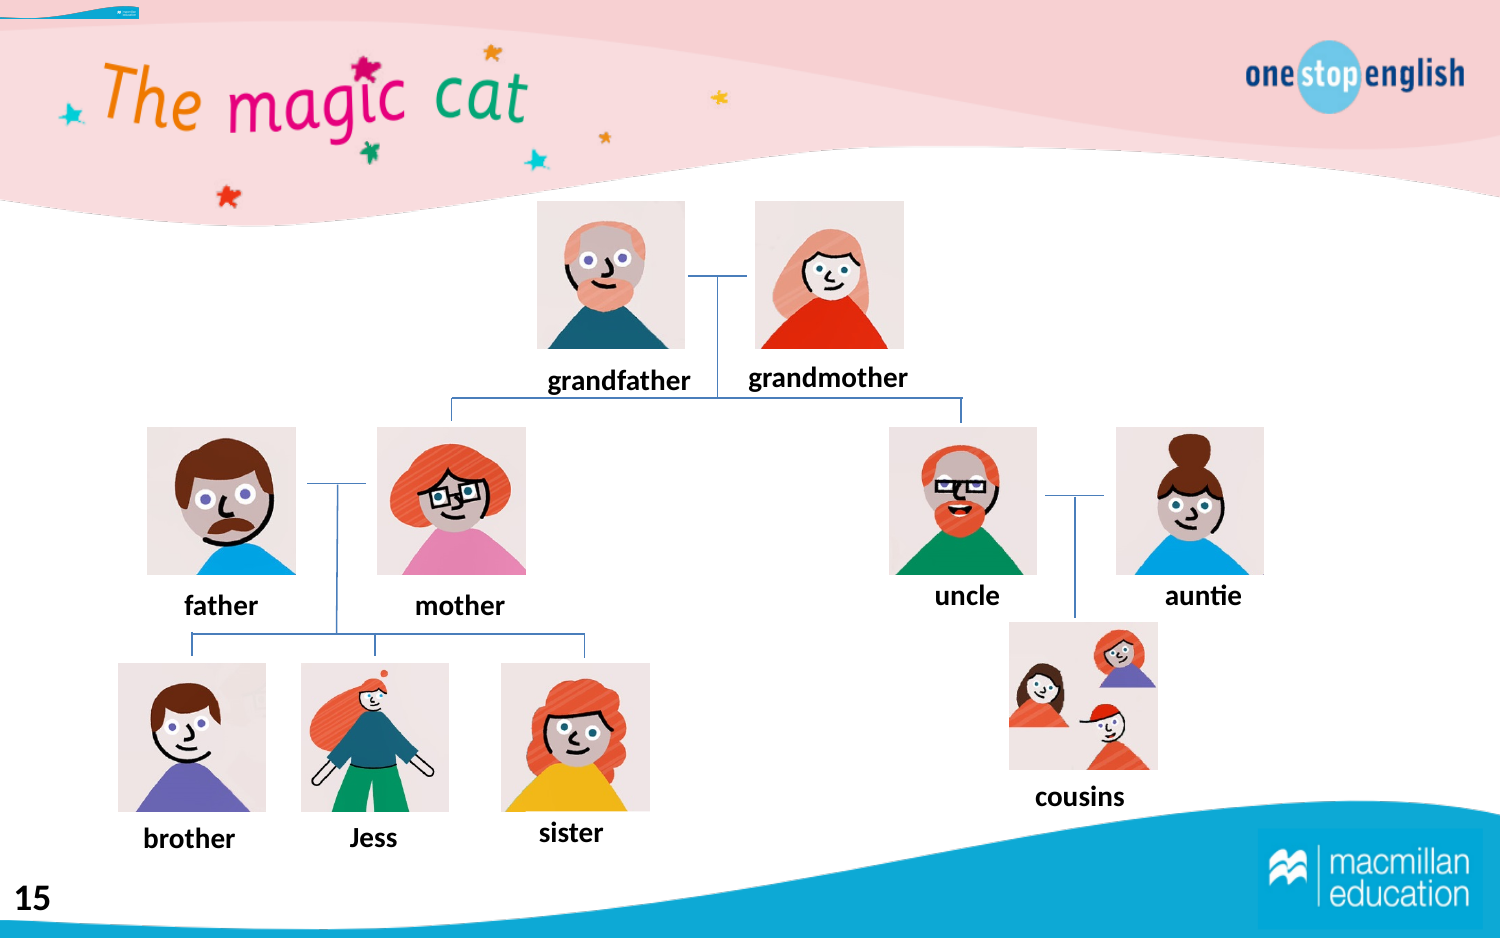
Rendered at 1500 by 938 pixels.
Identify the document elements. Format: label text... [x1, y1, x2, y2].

text_box 15 [0, 870, 65, 921]
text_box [117, 201, 1335, 857]
